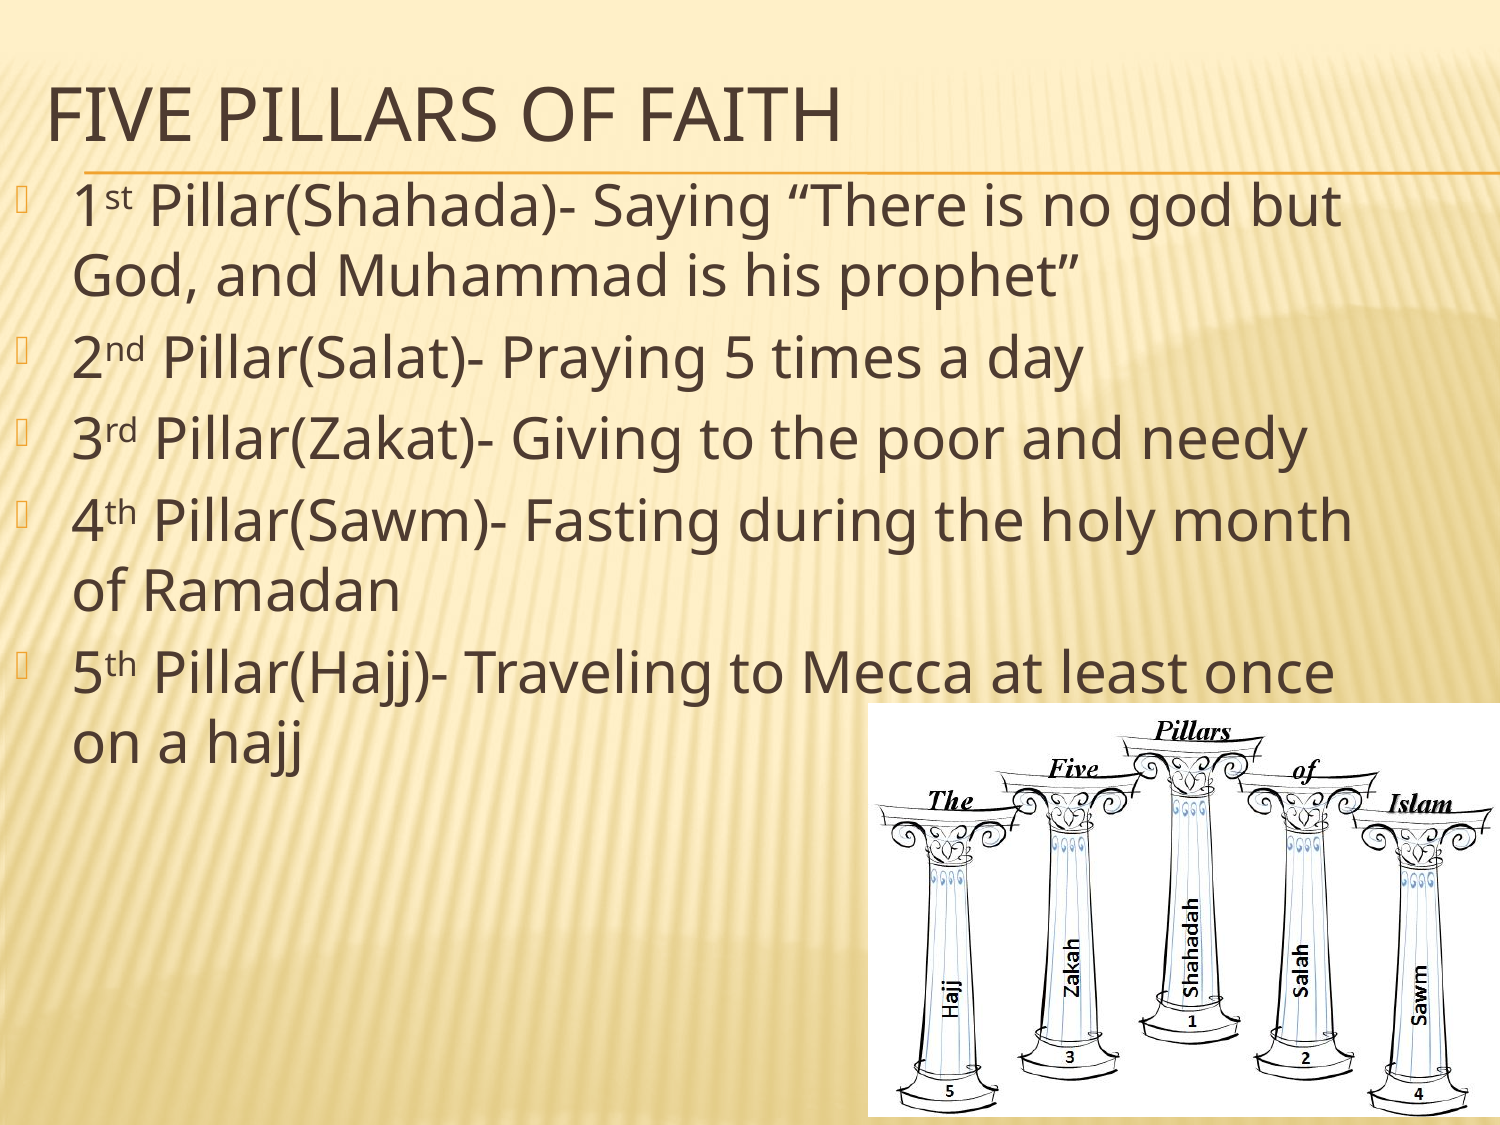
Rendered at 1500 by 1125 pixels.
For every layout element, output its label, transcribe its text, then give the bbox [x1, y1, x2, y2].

title Five Pillars of Faith [29, 42, 1455, 181]
picture [867, 703, 1500, 1117]
list 1st Pillar(Shahada)- Saying “There is no god but God, and Muhammad is his prophet” 2nd Pillar(Salat)- Praying 5 times a day 3rd Pillar(Zakat)- Giving to the poor and needy 4th Pillar(Sawm)- Fasting during the holy month of Ramadan 5th Pillar(Hajj)- Traveling to Mecca at least once on a hajj [0, 160, 1426, 904]
